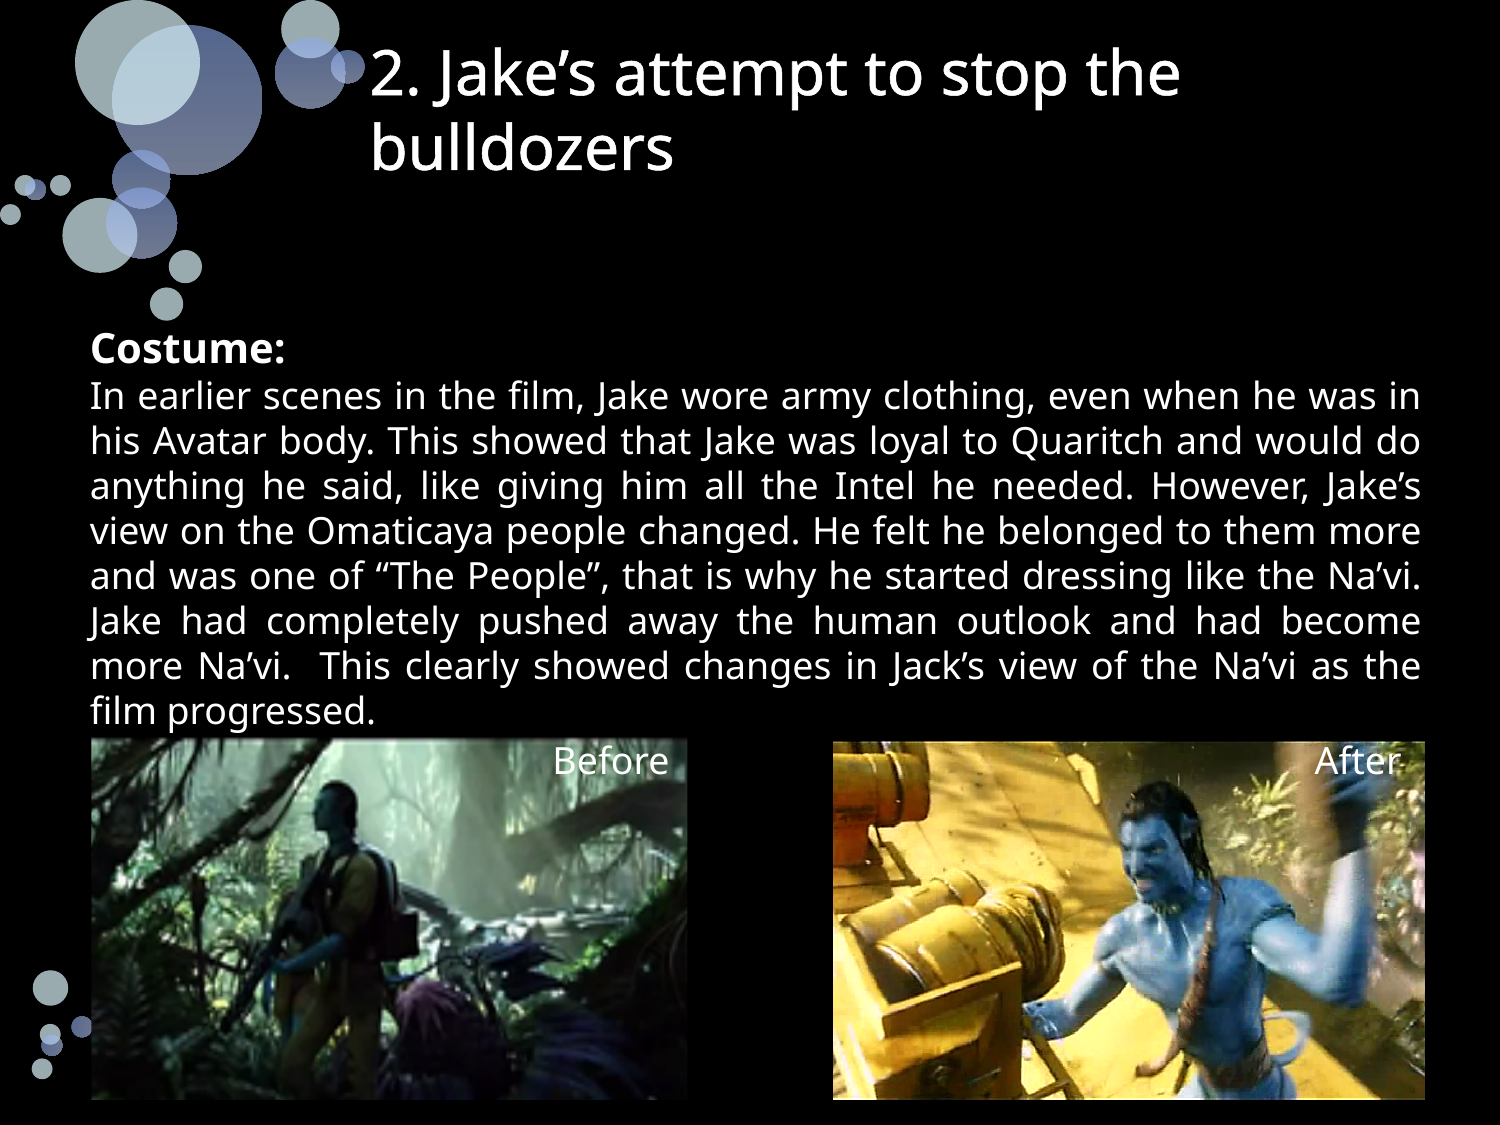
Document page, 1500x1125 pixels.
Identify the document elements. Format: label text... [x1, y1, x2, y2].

text_box 2. Jake’s attempt to stop the bulldozers [354, 24, 1327, 190]
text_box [73, 312, 1500, 1102]
